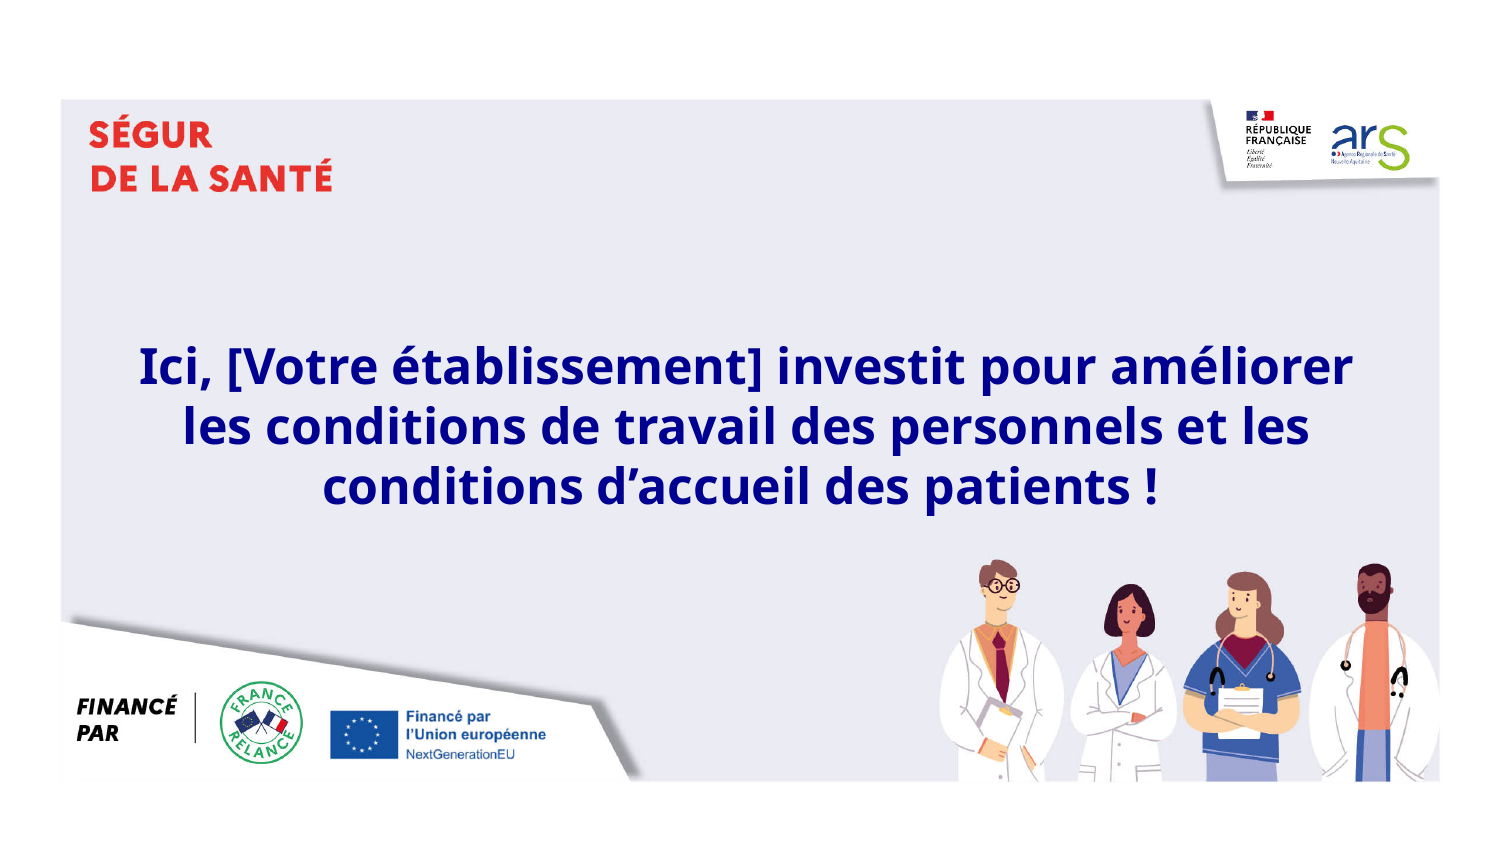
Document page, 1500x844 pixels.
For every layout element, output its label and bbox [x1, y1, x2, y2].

picture [17, 55, 1483, 825]
